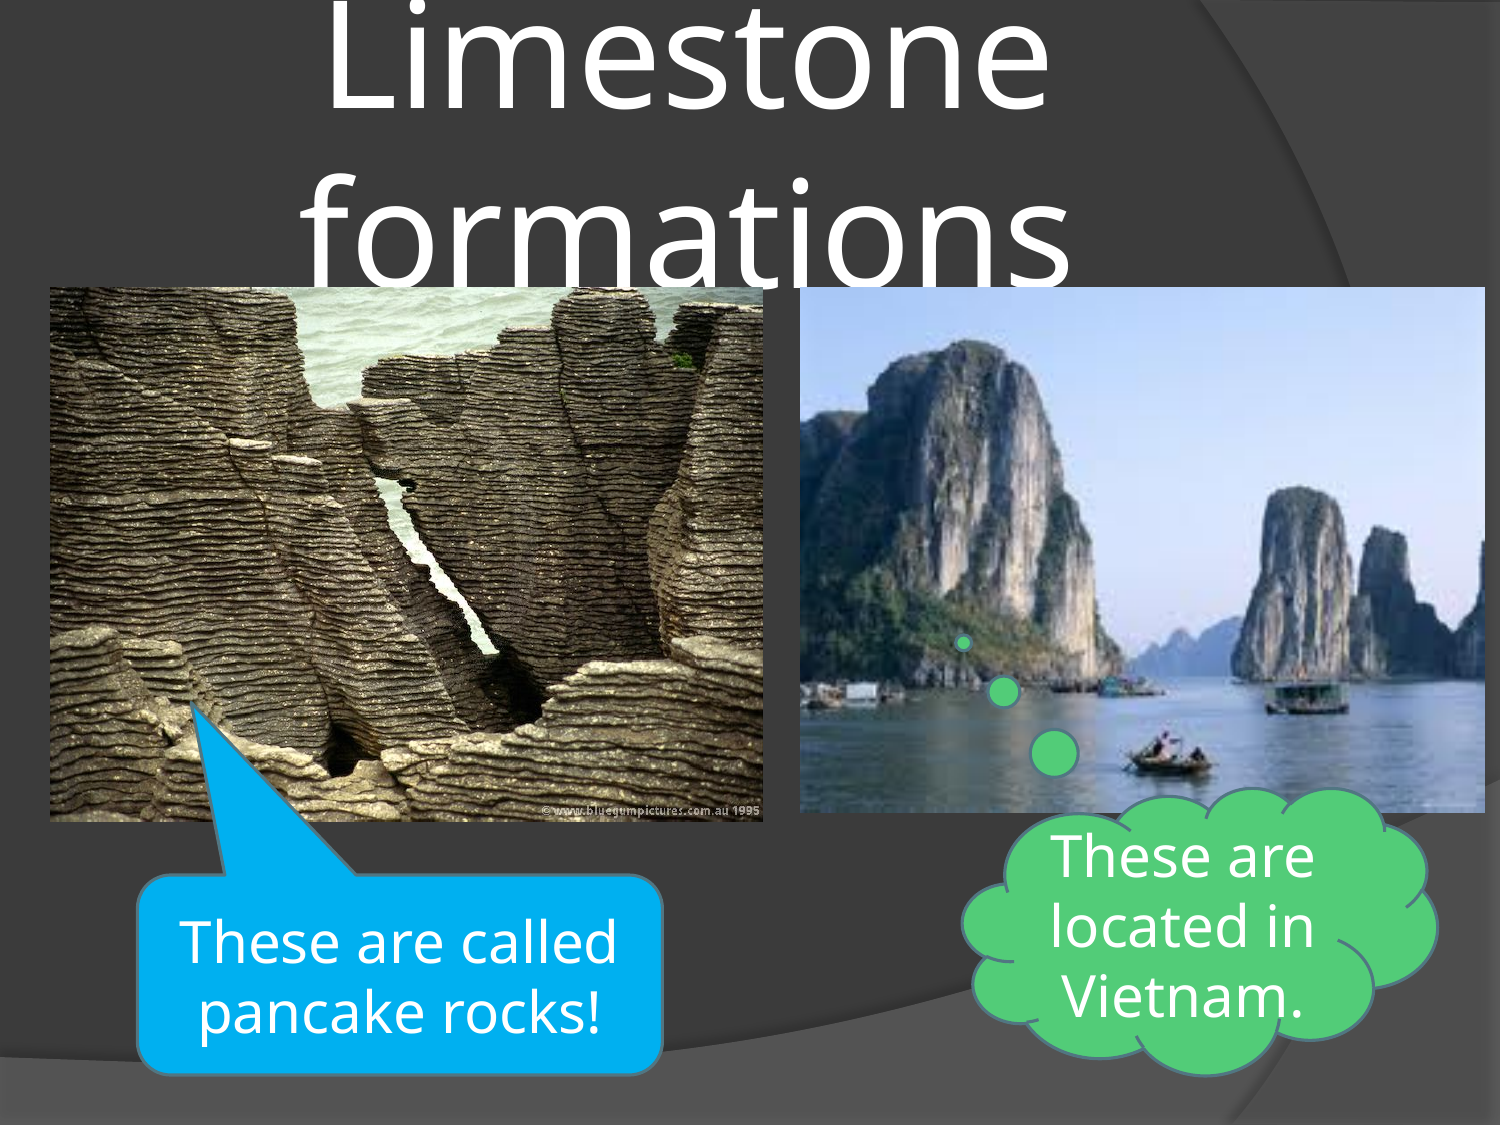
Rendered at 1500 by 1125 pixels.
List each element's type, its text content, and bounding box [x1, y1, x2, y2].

title Limestone formations [75, 45, 1300, 233]
picture [799, 287, 1485, 813]
text_box These are located in Vietnam. [960, 823, 1440, 1078]
text_box These are called pancake rocks! [135, 833, 664, 1077]
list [49, 287, 763, 823]
